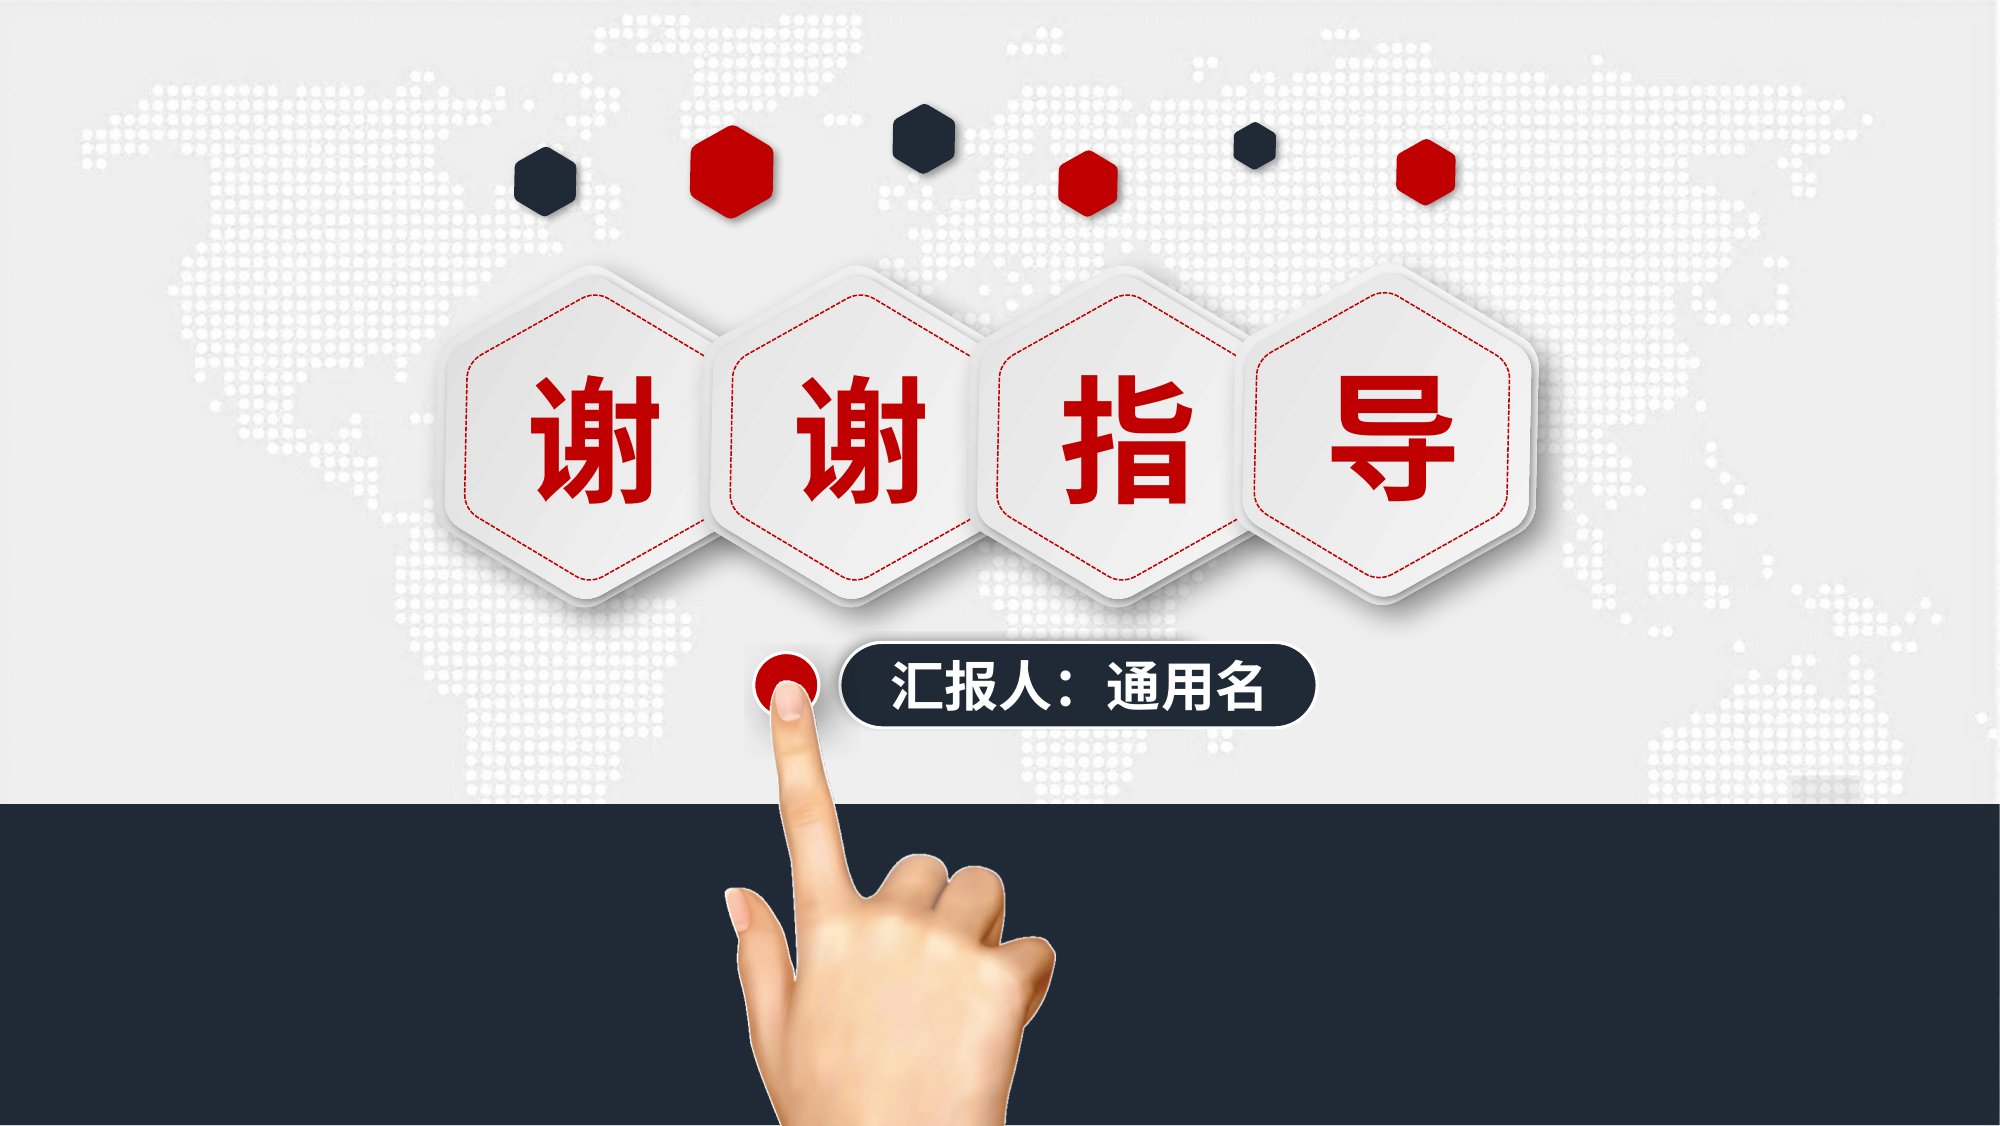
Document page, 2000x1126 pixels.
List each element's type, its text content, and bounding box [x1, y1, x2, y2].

text_box [1103, 641, 1319, 729]
text_box [514, 146, 577, 217]
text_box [417, 283, 683, 590]
picture [0, 0, 2000, 1126]
text_box [1058, 150, 1118, 217]
text_box [892, 103, 956, 174]
text_box 汇报人：通用名 [1103, 644, 1285, 725]
text_box [0, 803, 400, 1126]
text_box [1215, 281, 1555, 587]
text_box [683, 283, 950, 590]
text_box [950, 283, 1290, 590]
text_box [689, 125, 774, 219]
text_box [1103, 803, 2000, 1126]
text_box [1233, 122, 1277, 170]
text_box [1396, 139, 1456, 206]
